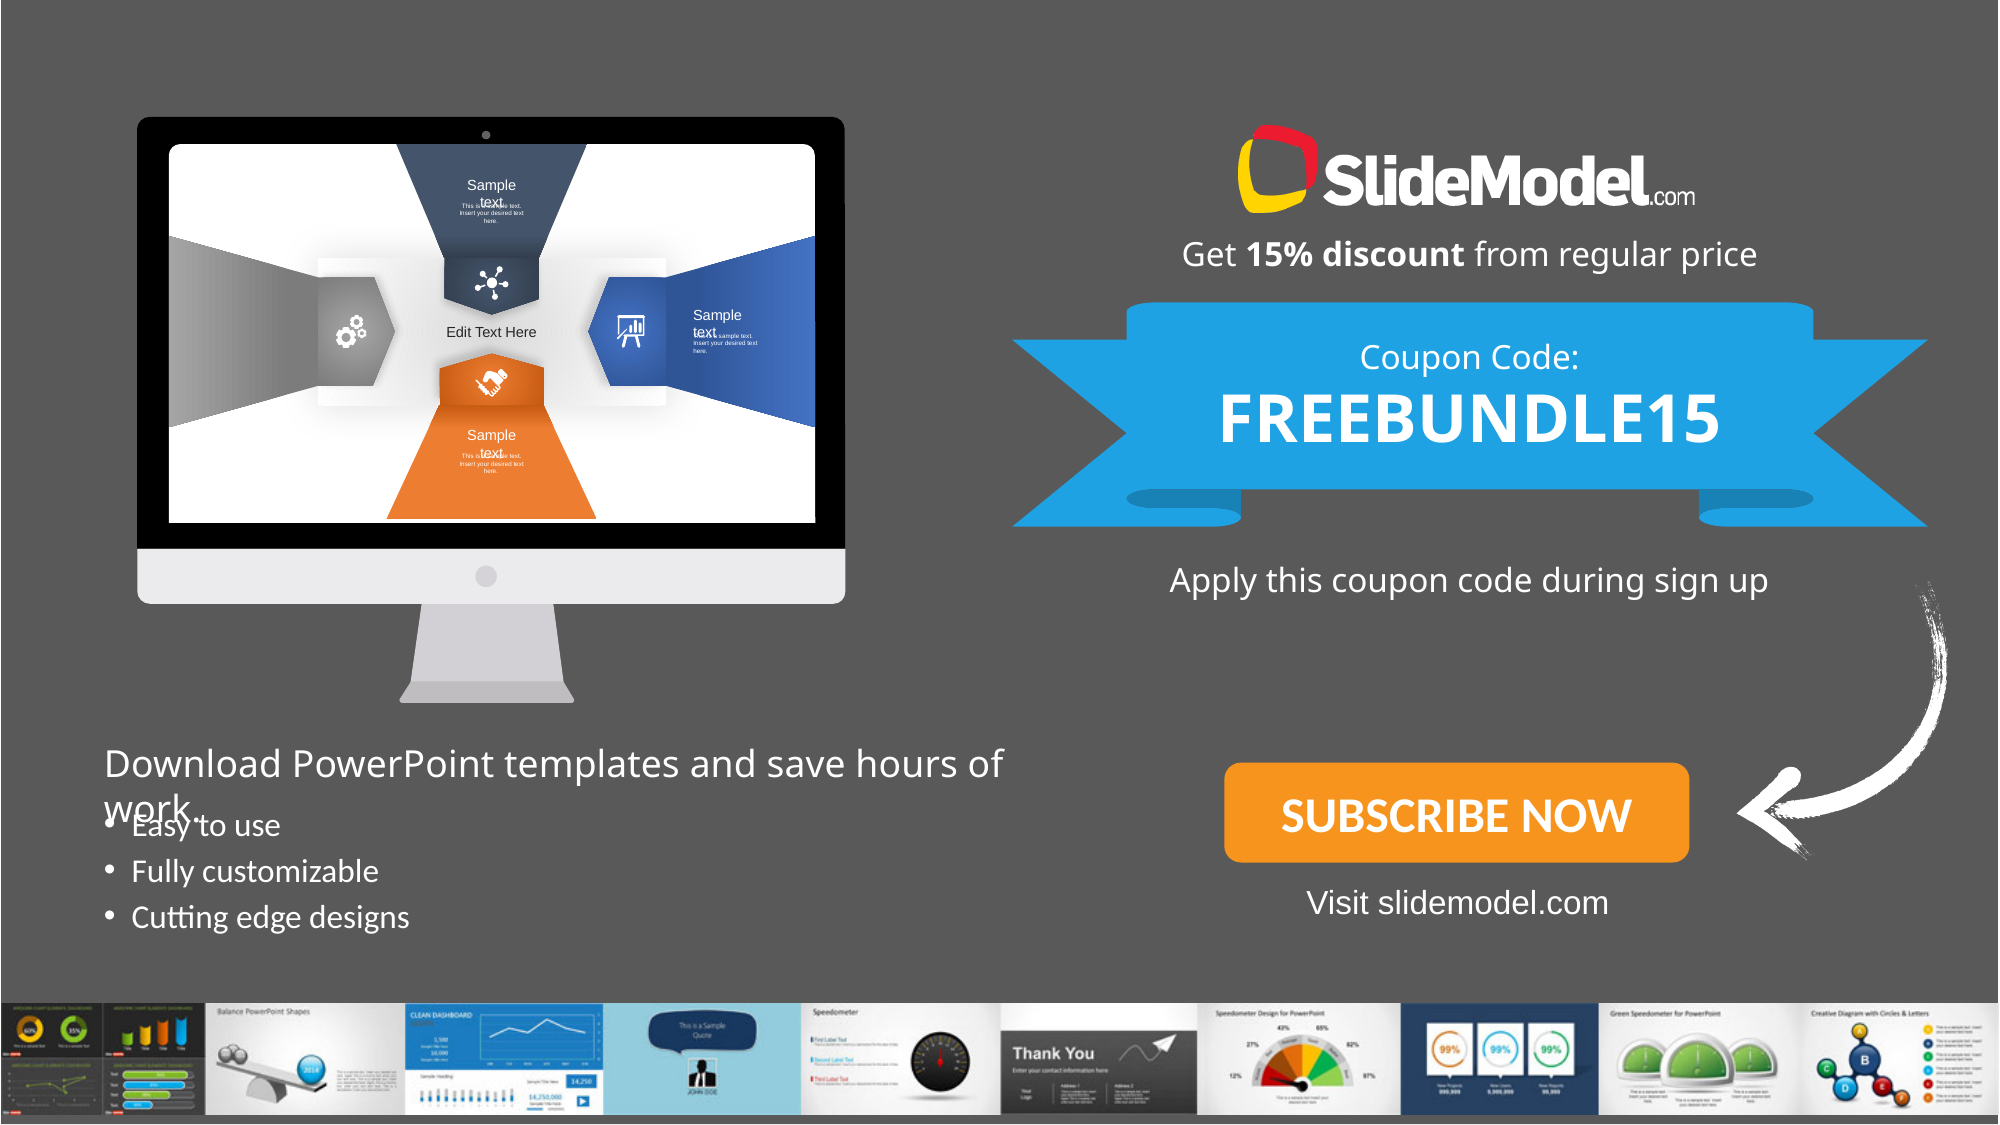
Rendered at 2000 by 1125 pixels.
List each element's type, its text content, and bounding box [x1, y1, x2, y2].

text_box Coupon Code: FREEBUNDLE15 [1173, 328, 1767, 464]
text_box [168, 143, 816, 519]
text_box [1736, 594, 1948, 861]
text_box Download PowerPoint templates and save hours of work. [88, 732, 1059, 838]
text_box Visit slidemodel.com [1248, 875, 1668, 927]
picture [1, 1003, 1999, 1115]
text_box [0, 0, 1999, 1125]
picture [1237, 125, 1695, 213]
text_box [1012, 302, 1928, 527]
text_box [1928, 587, 1937, 601]
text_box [137, 116, 846, 703]
text_box Easy to use Fully customizable Cutting edge designs [88, 838, 863, 943]
text_box Apply this coupon code during sign up [1129, 551, 1811, 607]
text_box SUBSCRIBE NOW [1223, 761, 1691, 864]
text_box Get 15% discount from regular price [1058, 225, 1882, 281]
